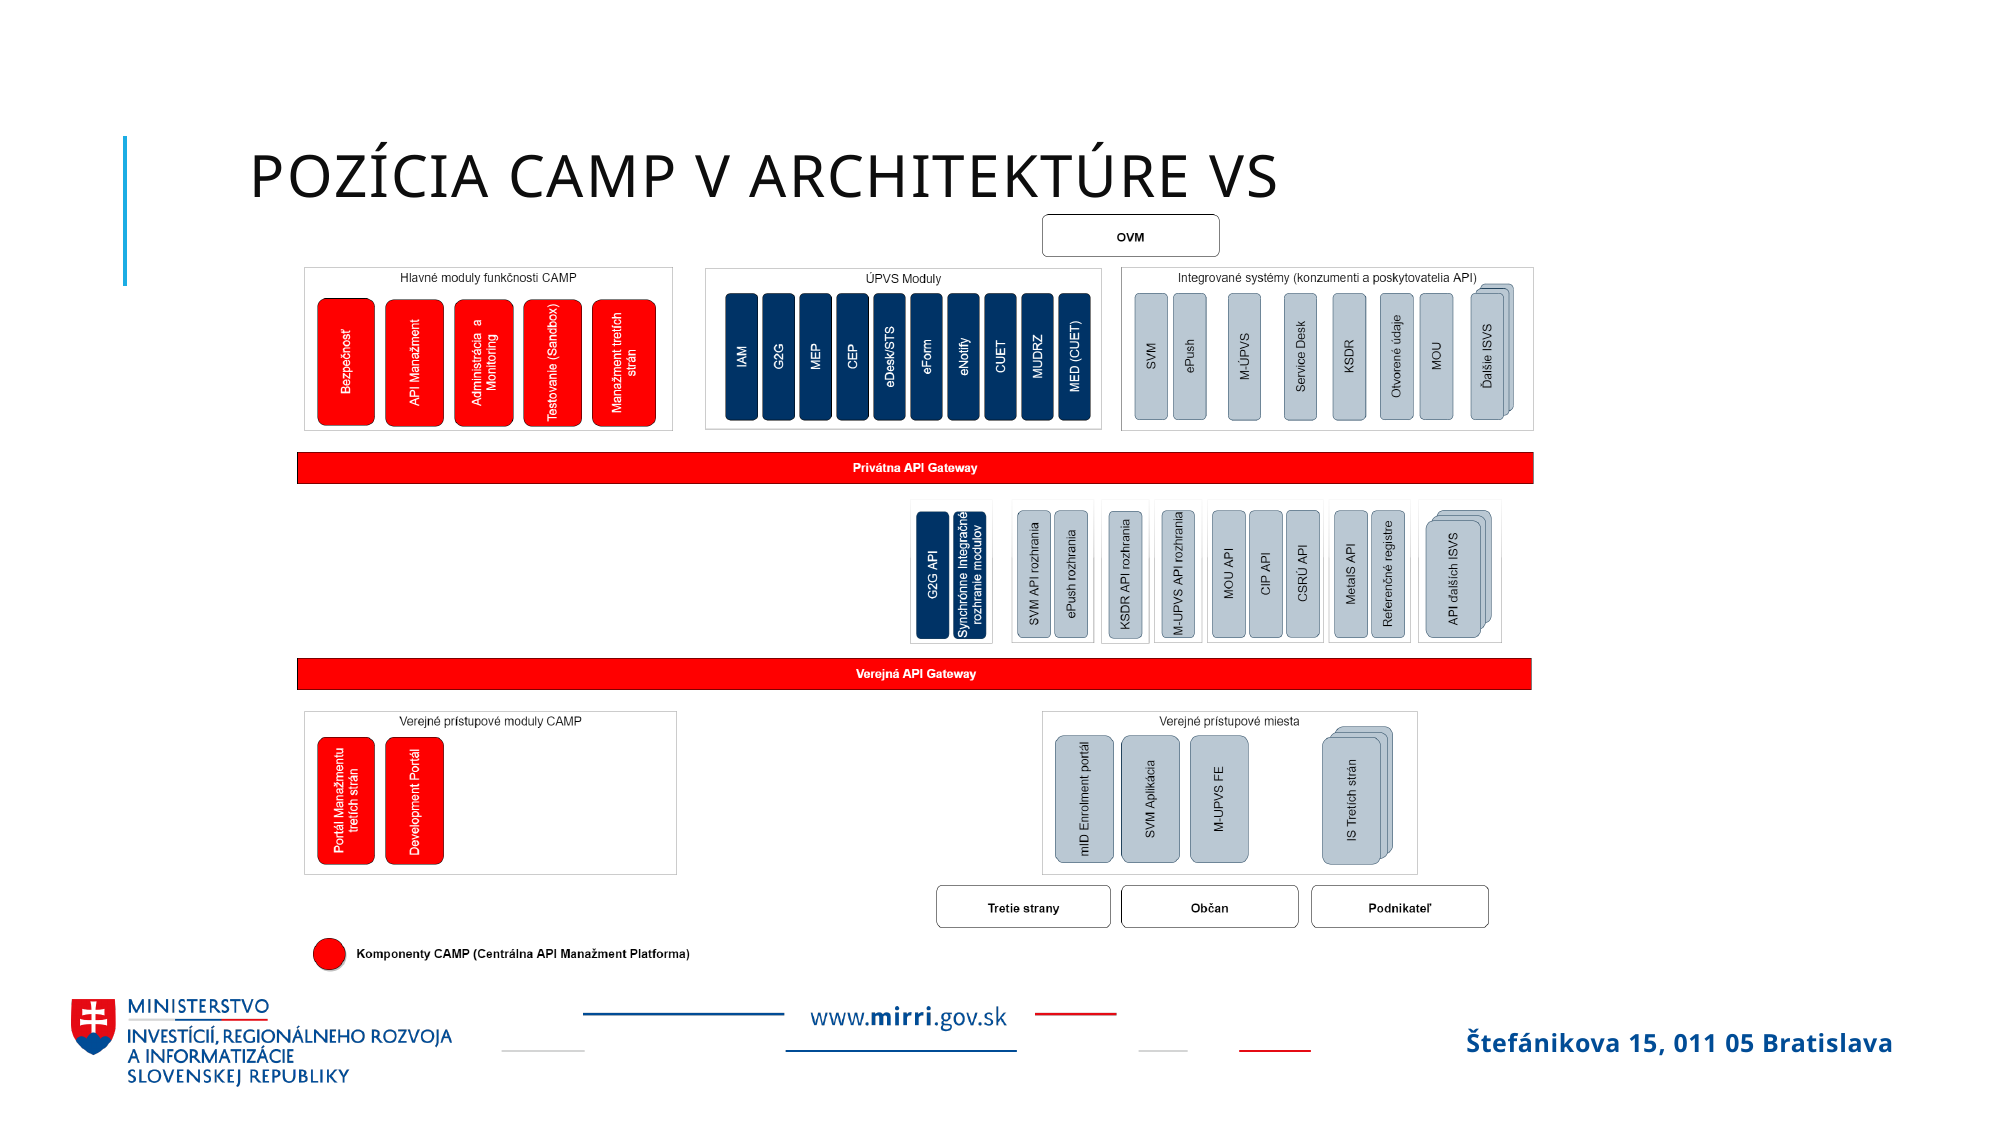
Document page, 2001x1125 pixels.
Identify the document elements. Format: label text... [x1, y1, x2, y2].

picture [71, 999, 452, 1087]
title Pozícia CAMP v architektúre VS [249, 153, 1750, 276]
picture [501, 1006, 1311, 1052]
picture [297, 214, 1534, 973]
